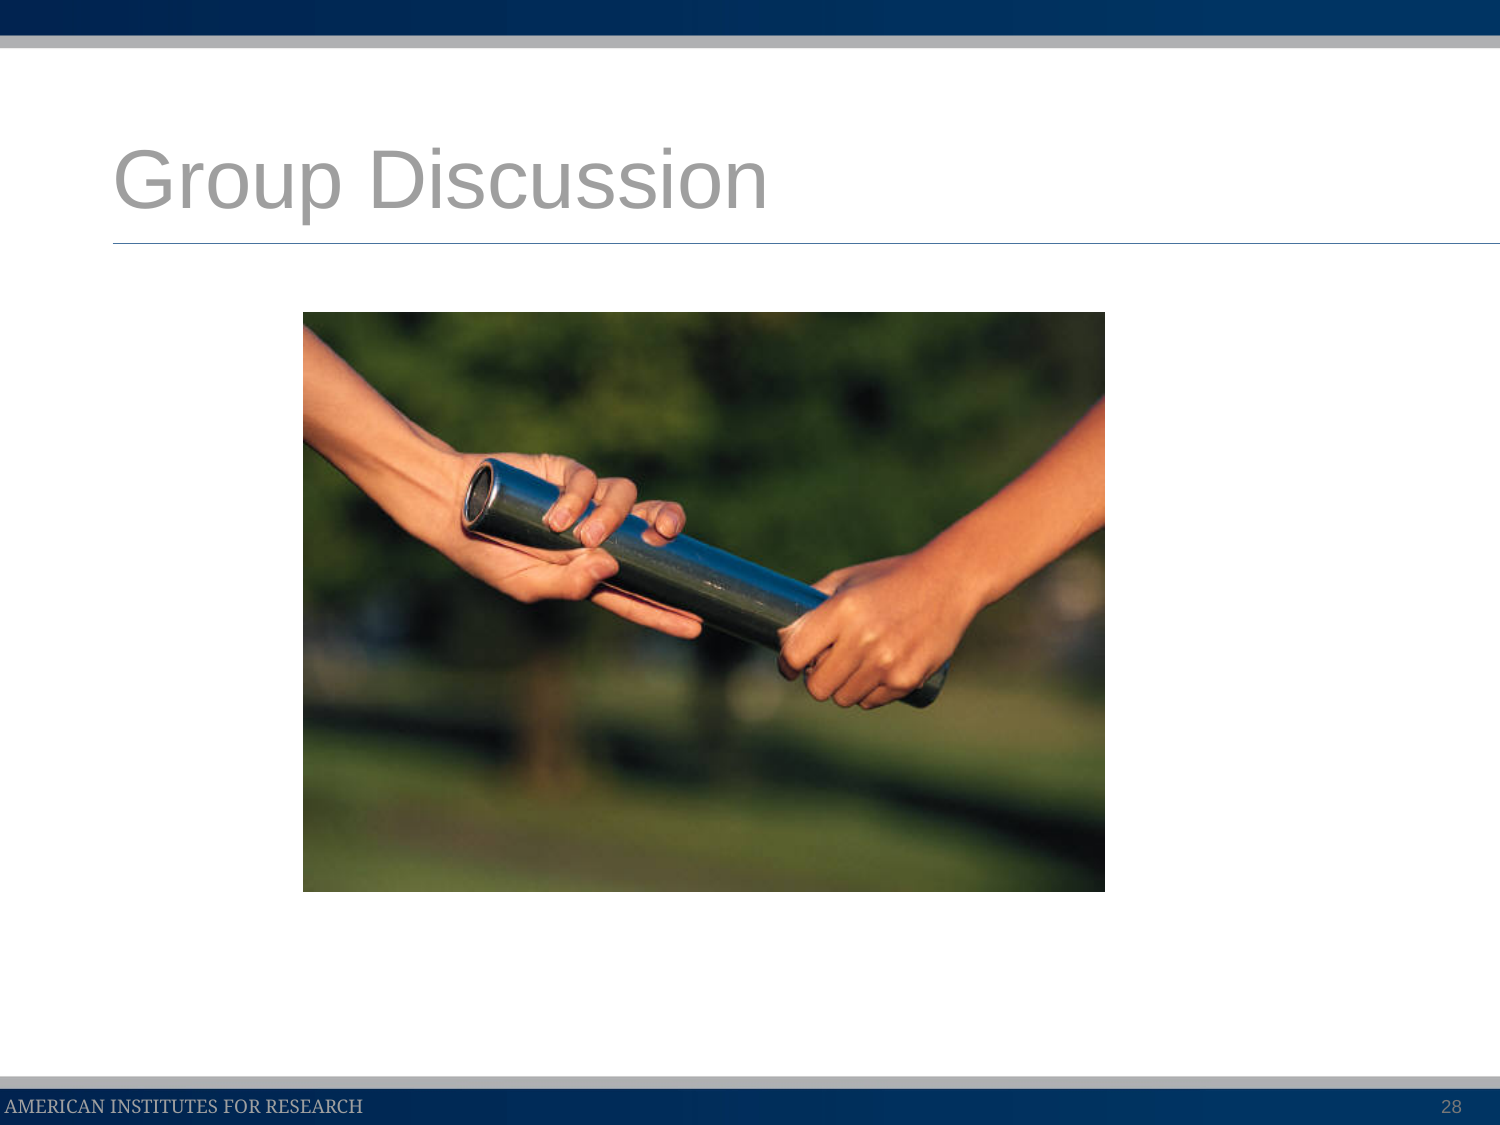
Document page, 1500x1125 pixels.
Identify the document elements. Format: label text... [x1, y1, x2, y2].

slide_number 28 [1438, 1095, 1462, 1118]
picture [0, 0, 1500, 1125]
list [264, 312, 1144, 892]
title Group Discussion [112, 124, 1463, 226]
